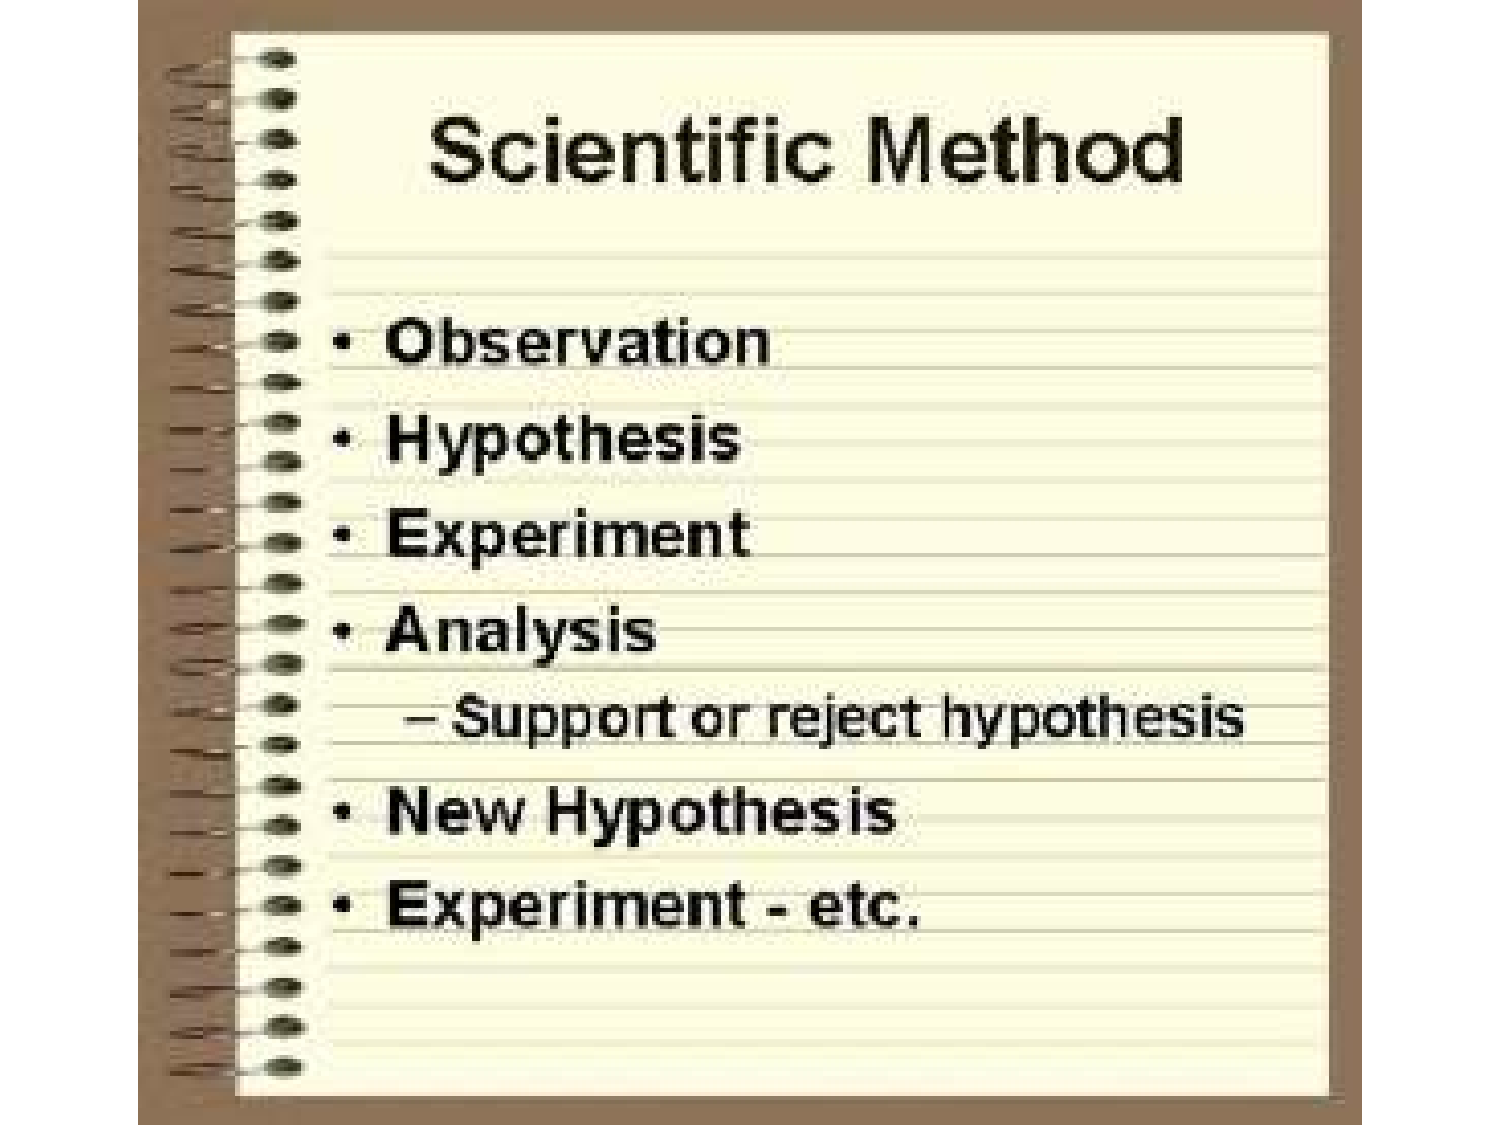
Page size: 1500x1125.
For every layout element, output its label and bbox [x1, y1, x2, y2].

picture [138, 0, 1362, 1125]
